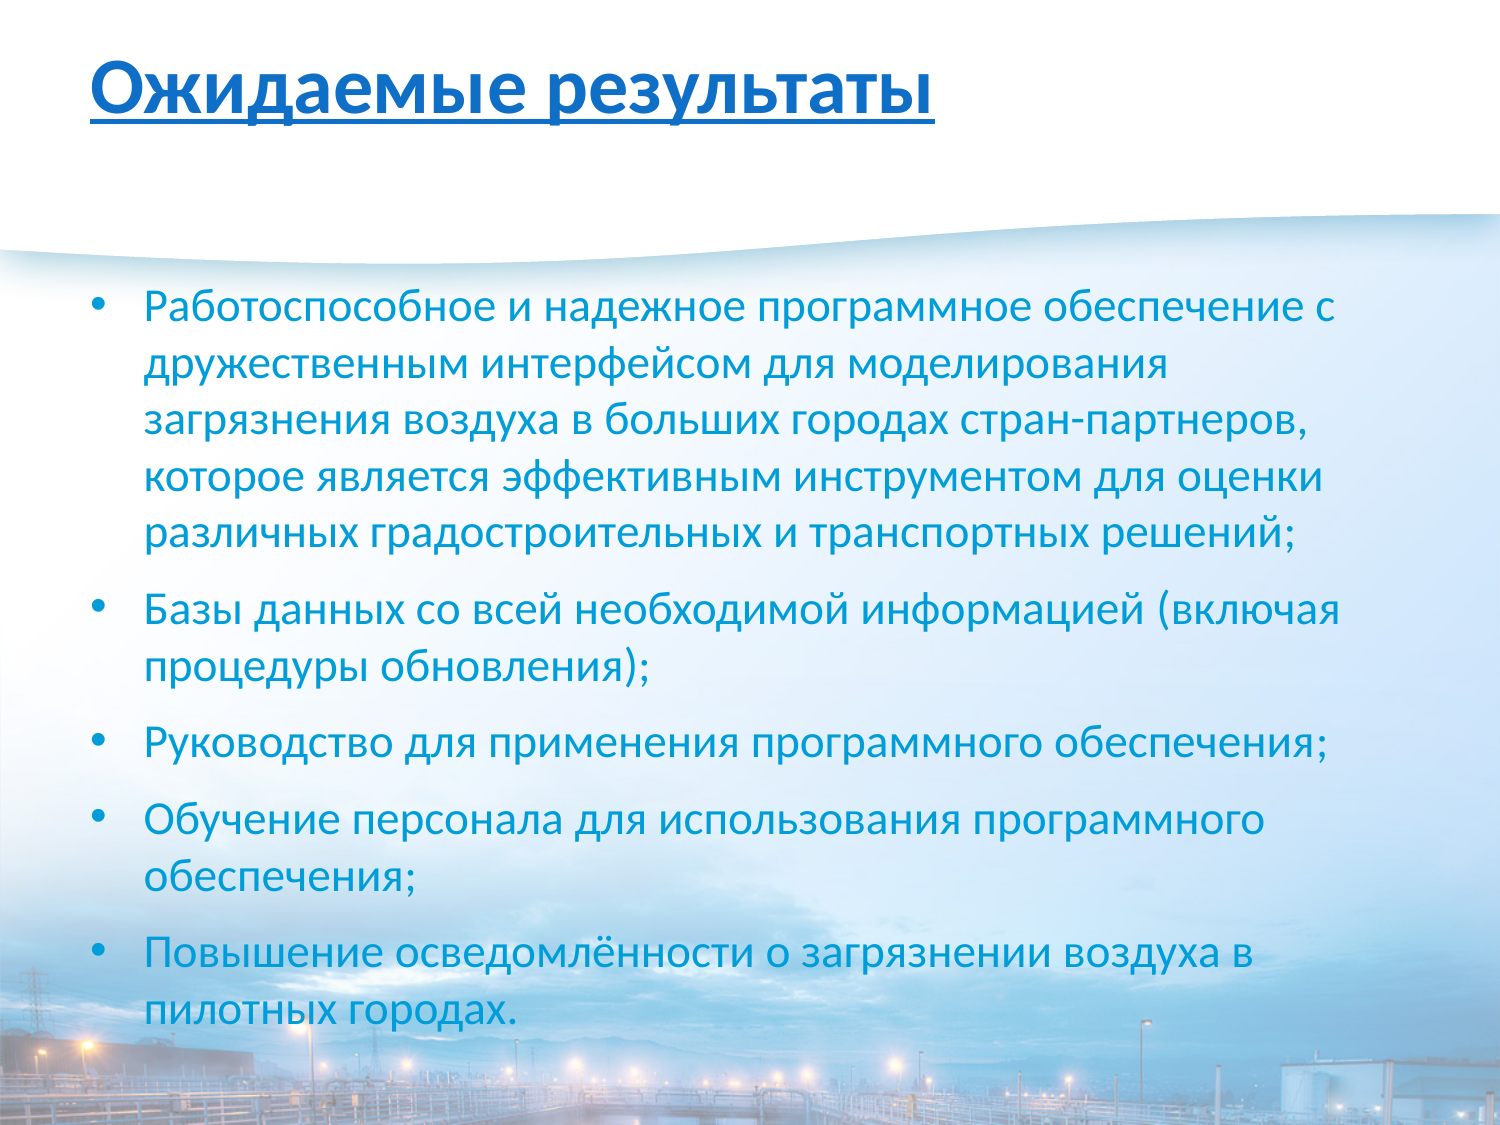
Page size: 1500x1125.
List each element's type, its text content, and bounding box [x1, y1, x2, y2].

picture [0, 215, 1500, 1125]
title Ожидаемые результаты [75, 45, 1483, 233]
list Работоспособное и надежное программное обеспечение с дружественным интерфейсом для моделирования загрязнения воздуха в больших городах стран-партнеров, которое является эффективным инструментом для оценки различных градостроительных и транспортных решений; Базы данных со всей необходимой информацией (включая процедуры обновления); Руководство для применения программного обеспечения; Обучение персонала для использования программного обеспечения; Повышение осведомлённости о загрязнении воздуха в пилотных городах. [75, 267, 1425, 1047]
